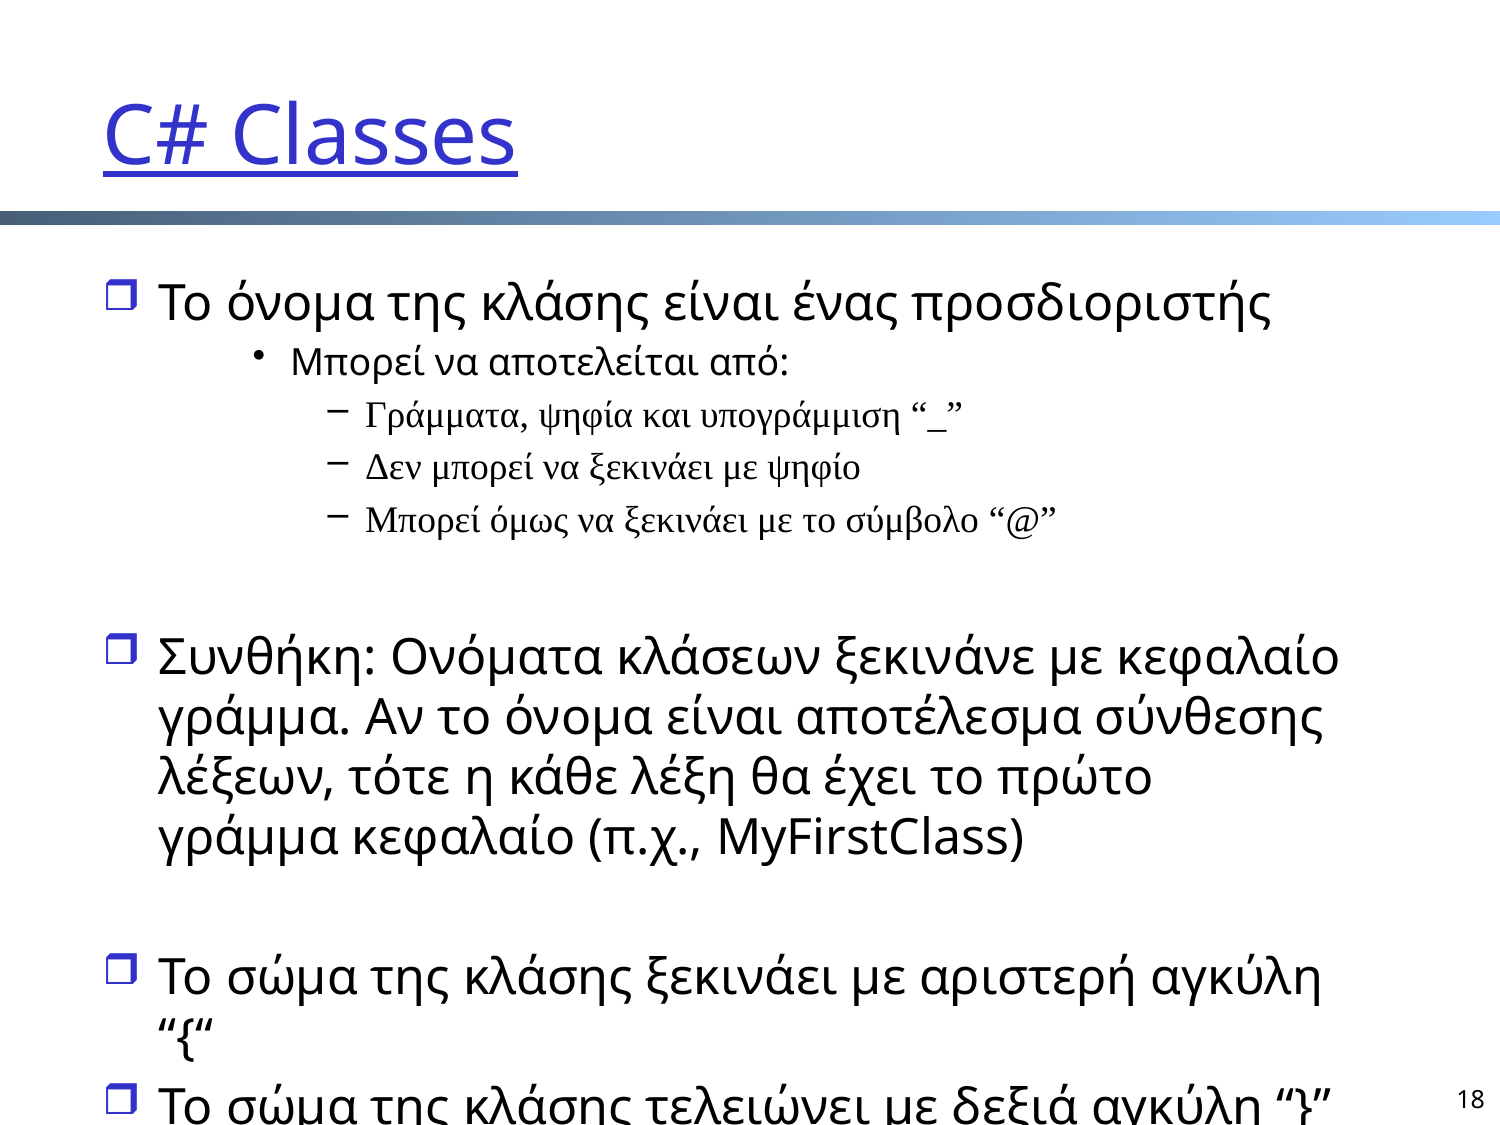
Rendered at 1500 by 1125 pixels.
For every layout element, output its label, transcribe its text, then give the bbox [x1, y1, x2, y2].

title C# Classes [87, 37, 1363, 225]
list Το όνομα της κλάσης είναι ένας προσδιοριστής Μπορεί να αποτελείται από: Γράμματα, ψηφία και υπογράμμιση “_” Δεν μπορεί να ξεκινάει με ψηφίο Μπορεί όμως να ξεκινάει με το σύμβολο “@” Συνθήκη: Ονόματα κλάσεων ξεκινάνε με κεφαλαίο γράμμα. Αν το όνομα είναι αποτέλεσμα σύνθεσης λέξεων, τότε η κάθε λέξη θα έχει το πρώτο γράμμα κεφαλαίο (π.χ., MyFirstClass) Το σώμα της κλάσης ξεκινάει με αριστερή αγκύλη “{“ Το σώμα της κλάσης τελειώνει με δεξιά αγκύλη “}” [87, 262, 1363, 1075]
slide_number 18 [1150, 1049, 1500, 1125]
